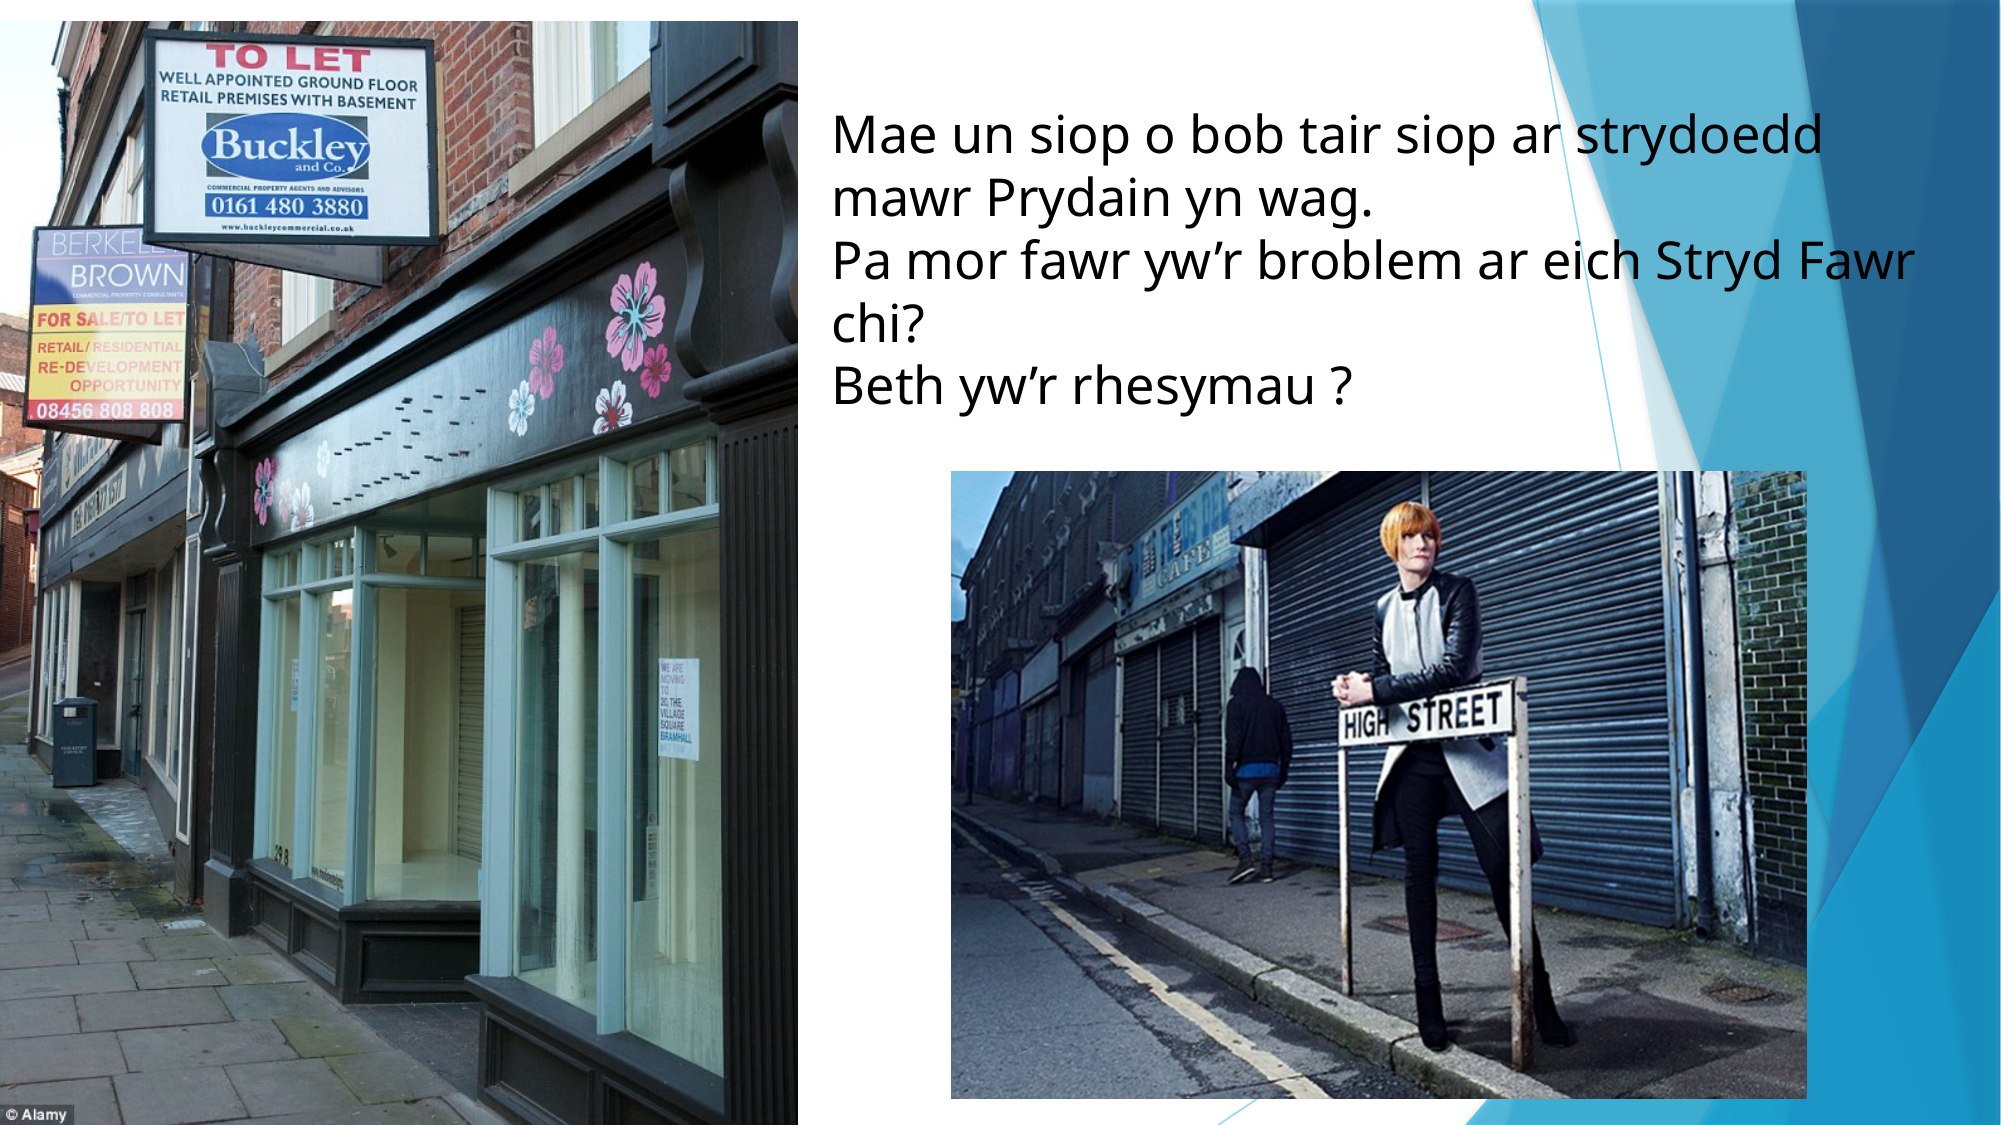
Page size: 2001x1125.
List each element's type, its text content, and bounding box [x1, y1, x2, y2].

picture [0, 21, 798, 1125]
title Mae un siop o bob tair siop ar strydoedd mawr Prydain yn wag. Pa mor fawr yw’r broblem ar eich Stryd Fawr chi? Beth yw’r rhesymau ? [816, 21, 1980, 675]
picture [951, 471, 1808, 1100]
